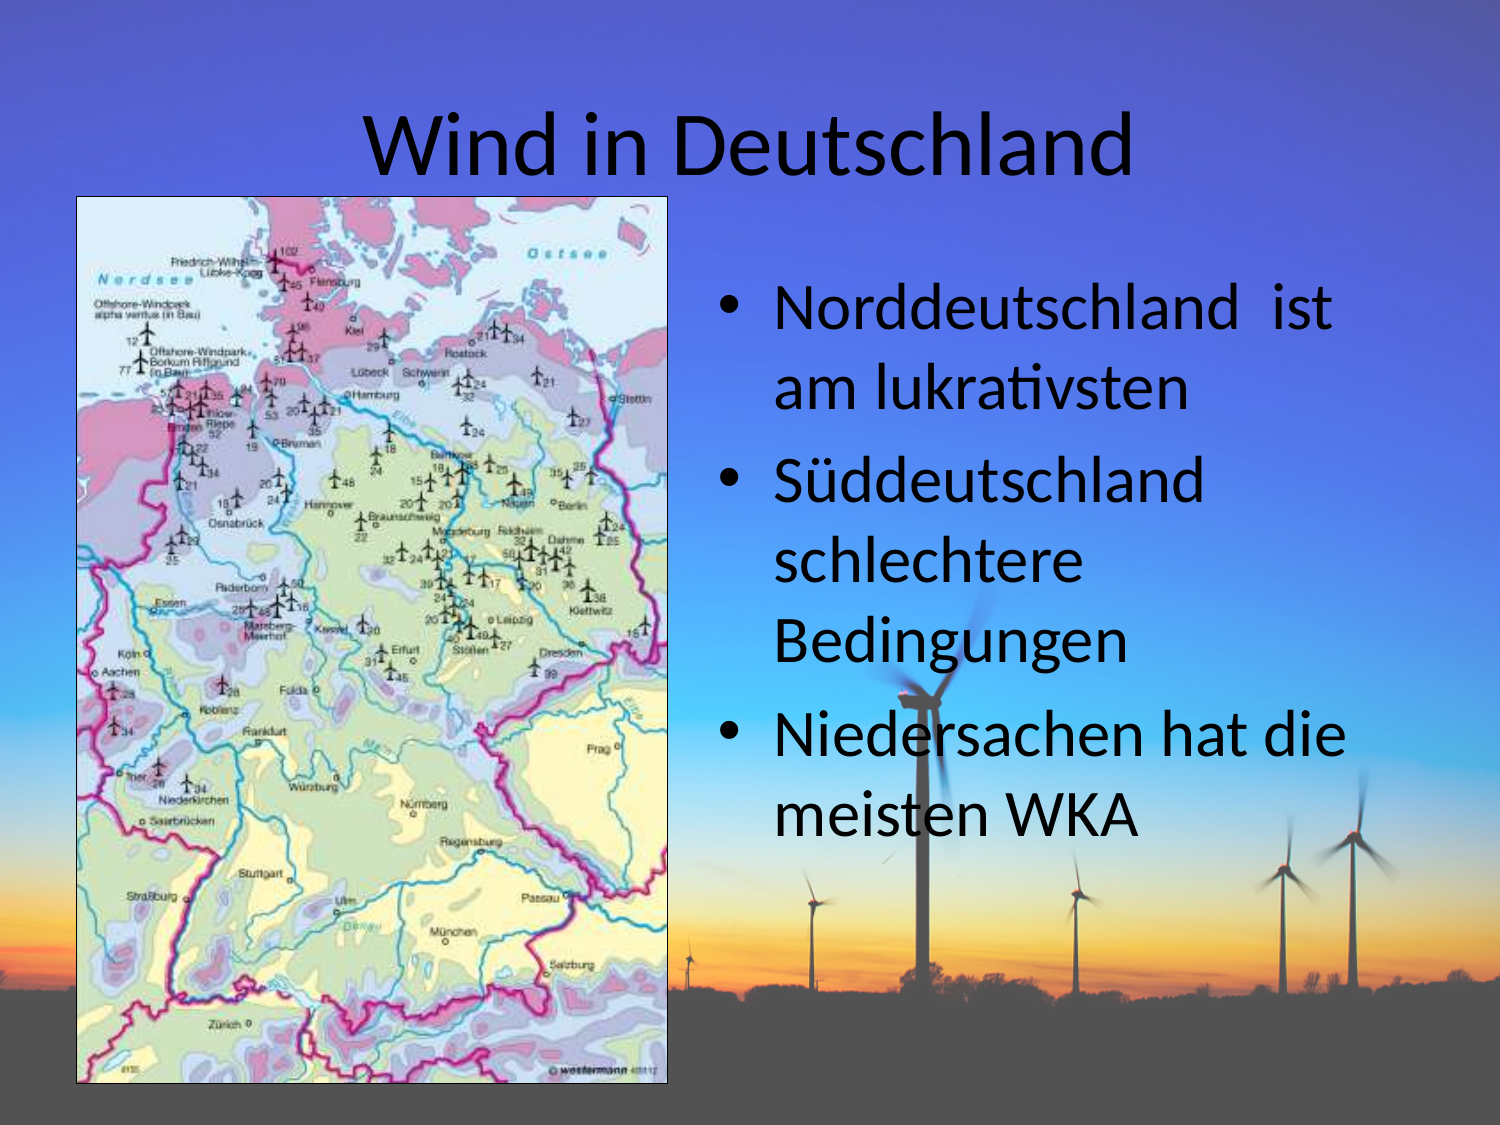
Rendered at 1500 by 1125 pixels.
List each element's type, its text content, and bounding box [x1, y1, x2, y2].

title Wind in Deutschland [75, 45, 1425, 233]
picture [76, 196, 668, 1084]
list Norddeutschland ist am lukrativsten Süddeutschland schlechtere Bedingungen Niedersachen hat die meisten WKA [702, 255, 1425, 1005]
